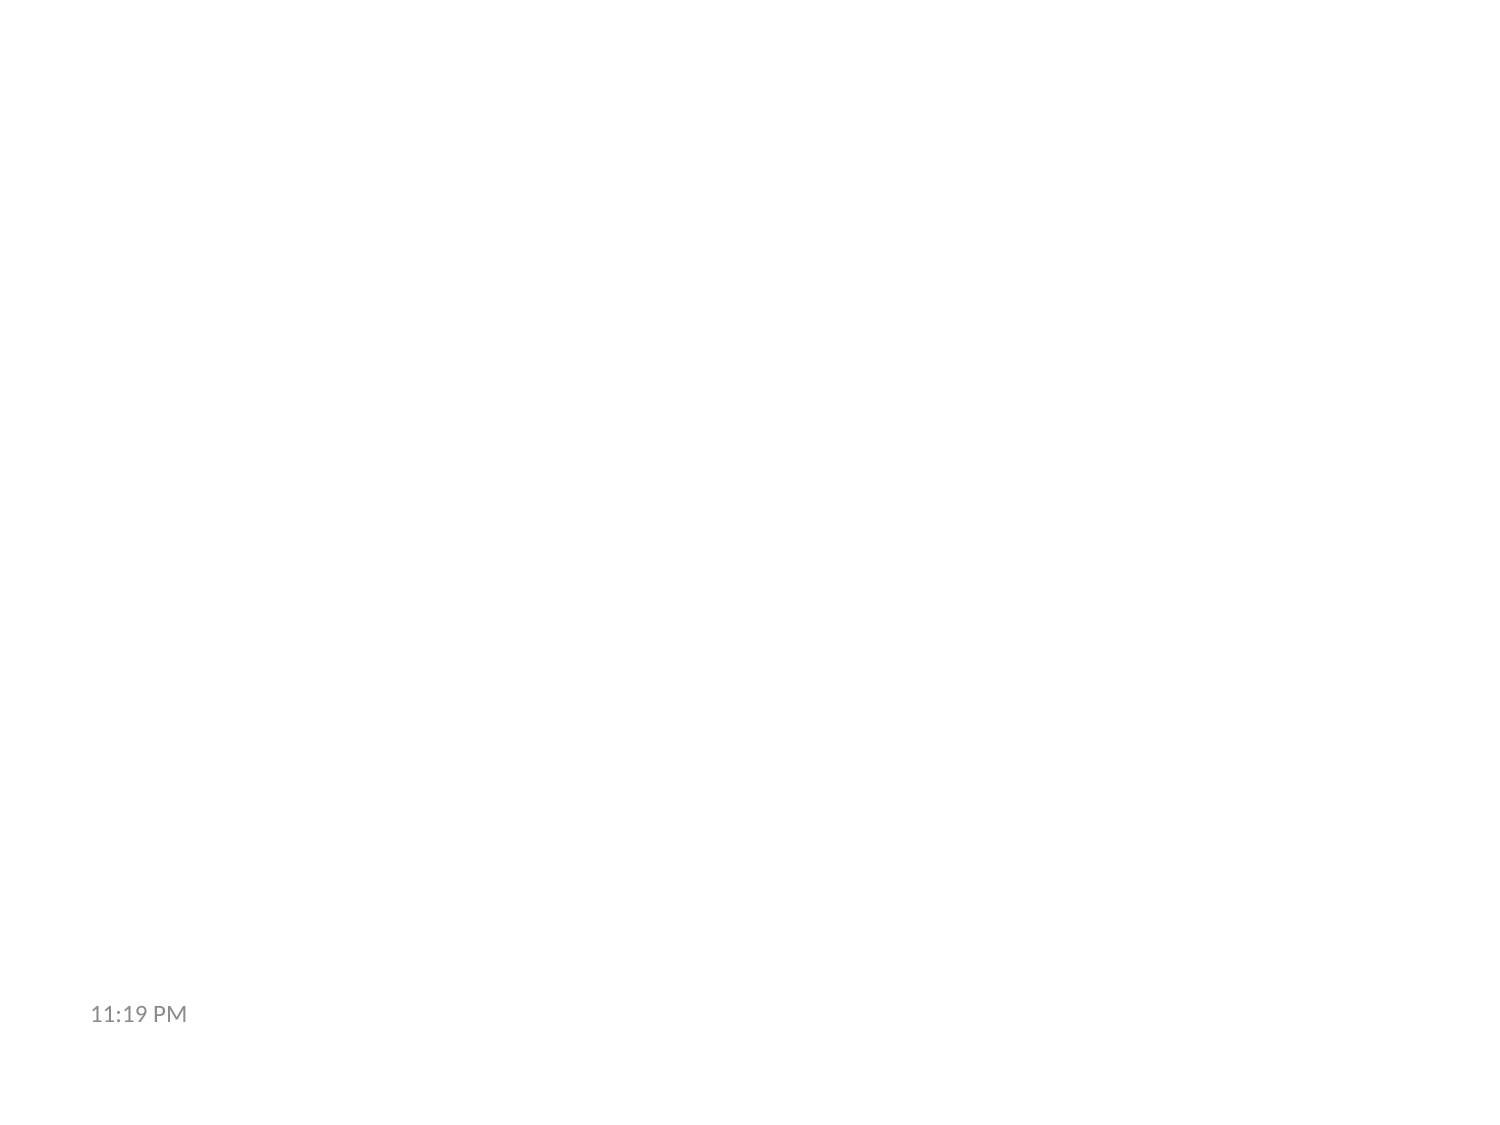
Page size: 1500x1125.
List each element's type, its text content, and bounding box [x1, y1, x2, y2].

text_box 3:35 PM [75, 982, 425, 1043]
